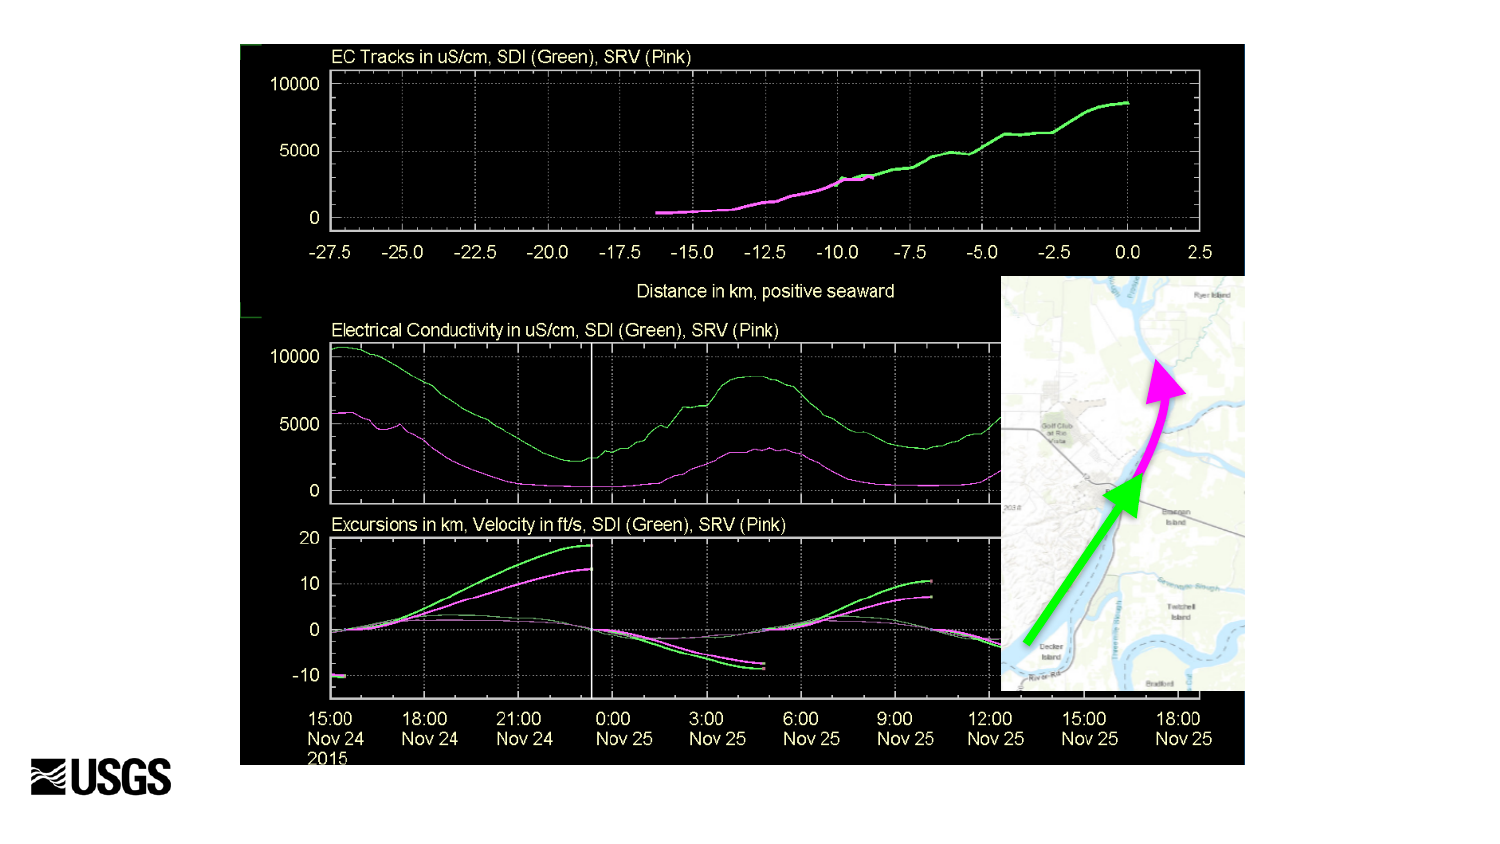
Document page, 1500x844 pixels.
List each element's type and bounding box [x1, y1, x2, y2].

text_box [1025, 472, 1144, 645]
picture [0, 0, 1500, 844]
